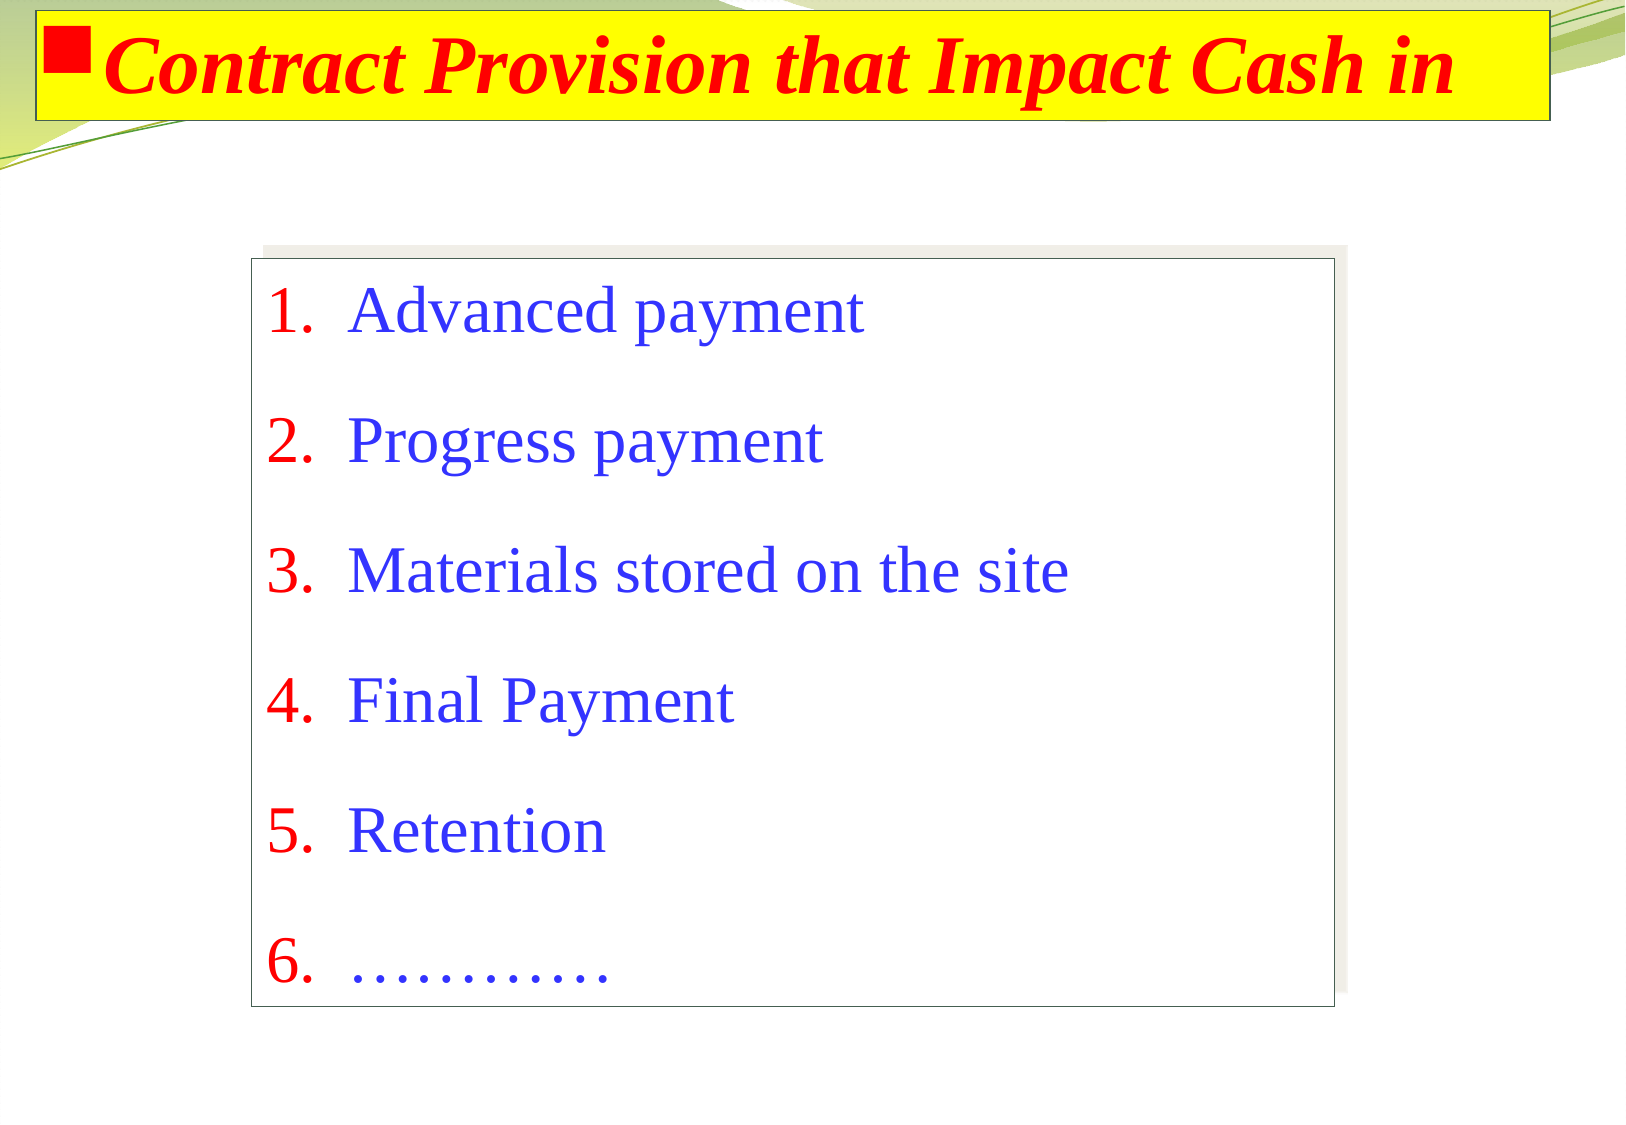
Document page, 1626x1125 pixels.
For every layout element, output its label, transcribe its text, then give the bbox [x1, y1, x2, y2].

text_box Contract Provision that Impact Cash in [35, 10, 1550, 121]
list Advanced payment Progress payment Materials stored on the site Final Payment Retention ………… [251, 258, 1335, 1007]
